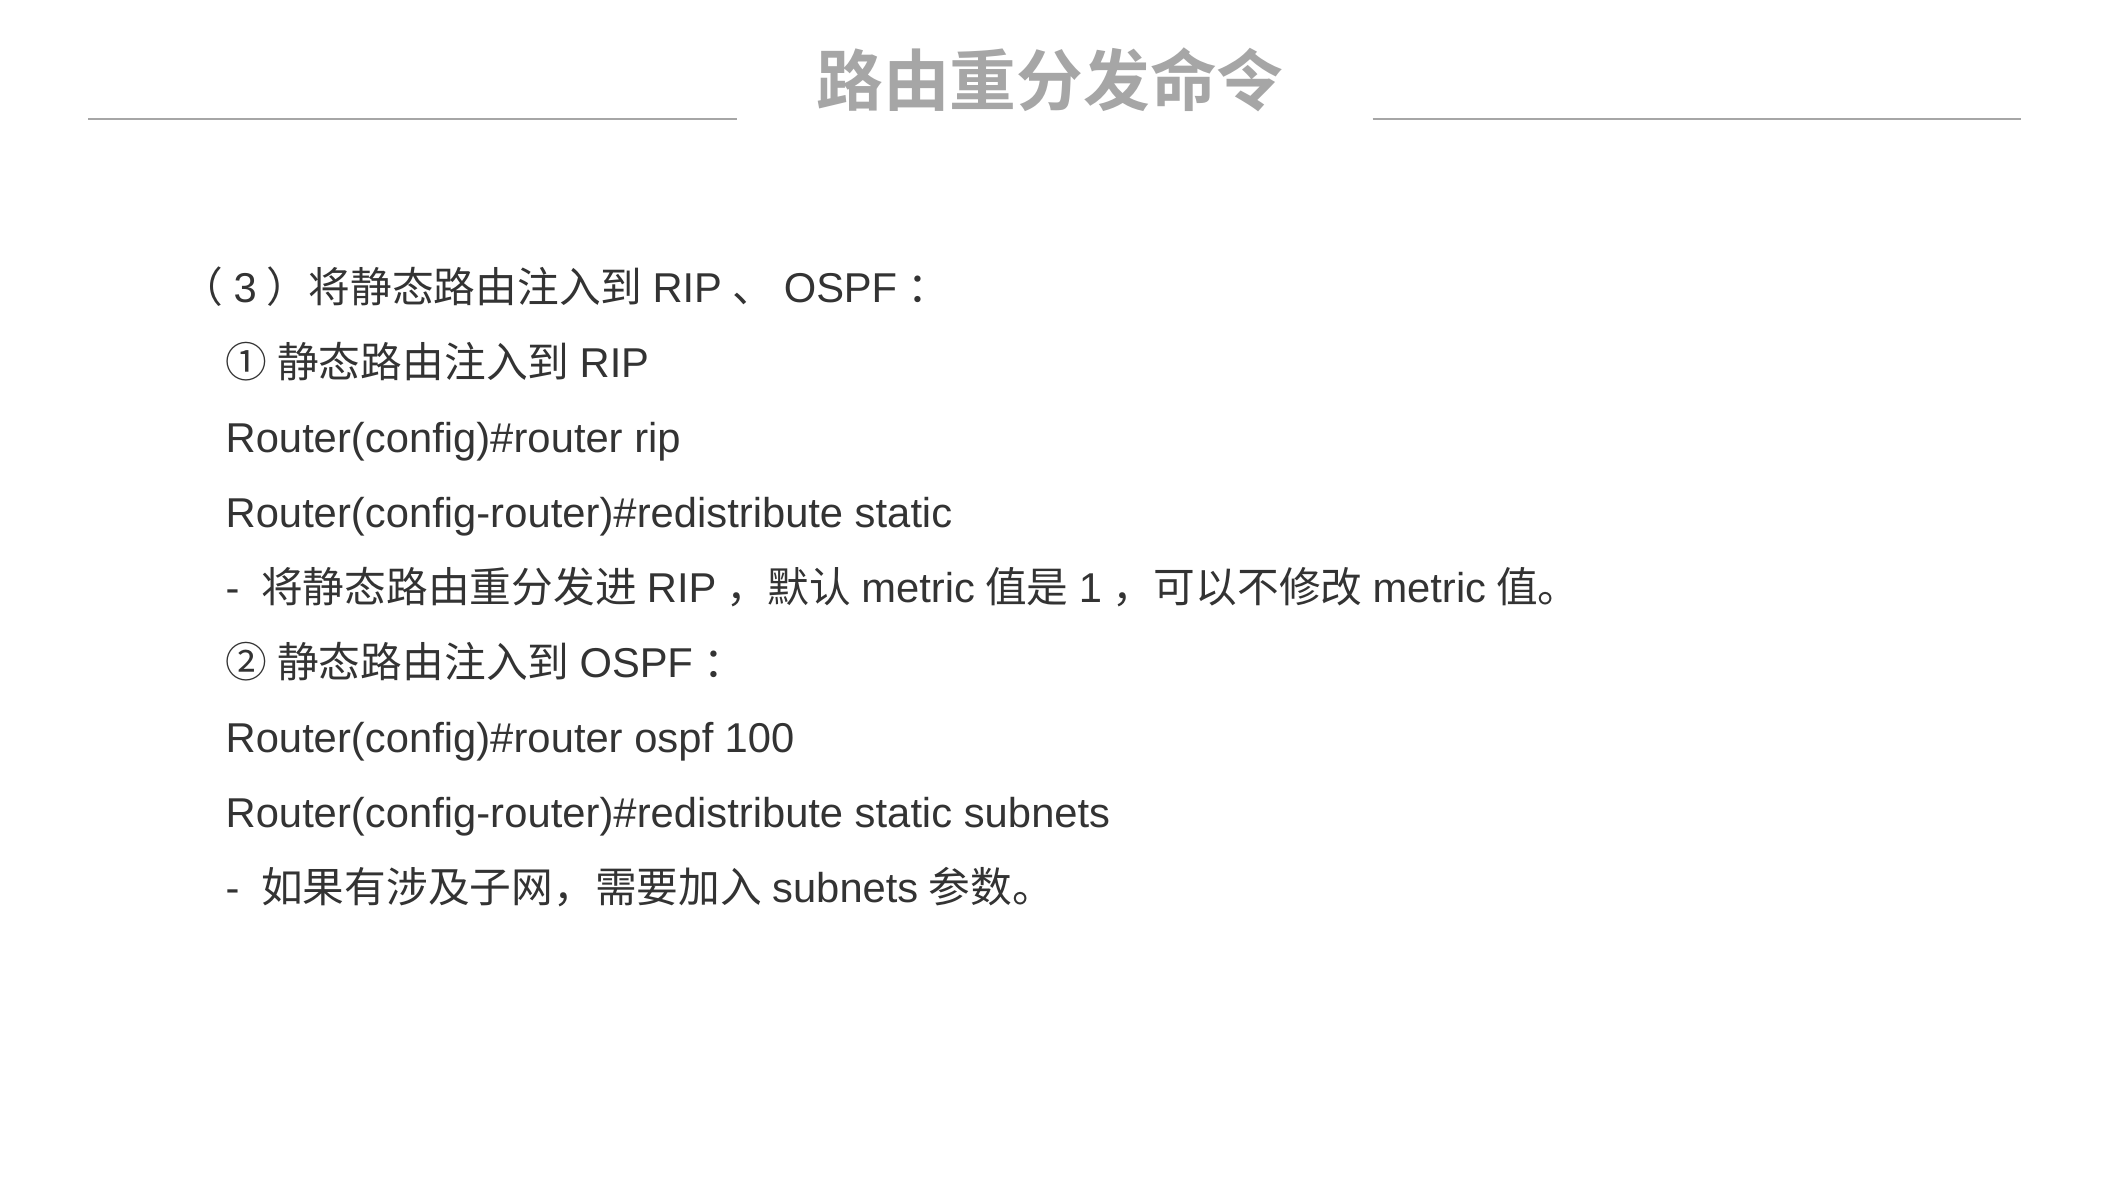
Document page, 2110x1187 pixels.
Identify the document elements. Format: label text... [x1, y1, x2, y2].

text_box （3）将静态路由注入到RIP、OSPF： ①静态路由注入到RIP Router(config)#router rip Router(config-router)#redistribute static - 将静态路由重分发进RIP，默认metric值是1，可以不修改metric值。 ②静态路由注入到OSPF： Router(config)#router ospf 100 Router(config-router)#redistribute static subnets - 如果有涉及子网，需要加入subnets参数。 [167, 228, 1888, 918]
text_box 路由重分发命令 [666, 38, 1434, 119]
